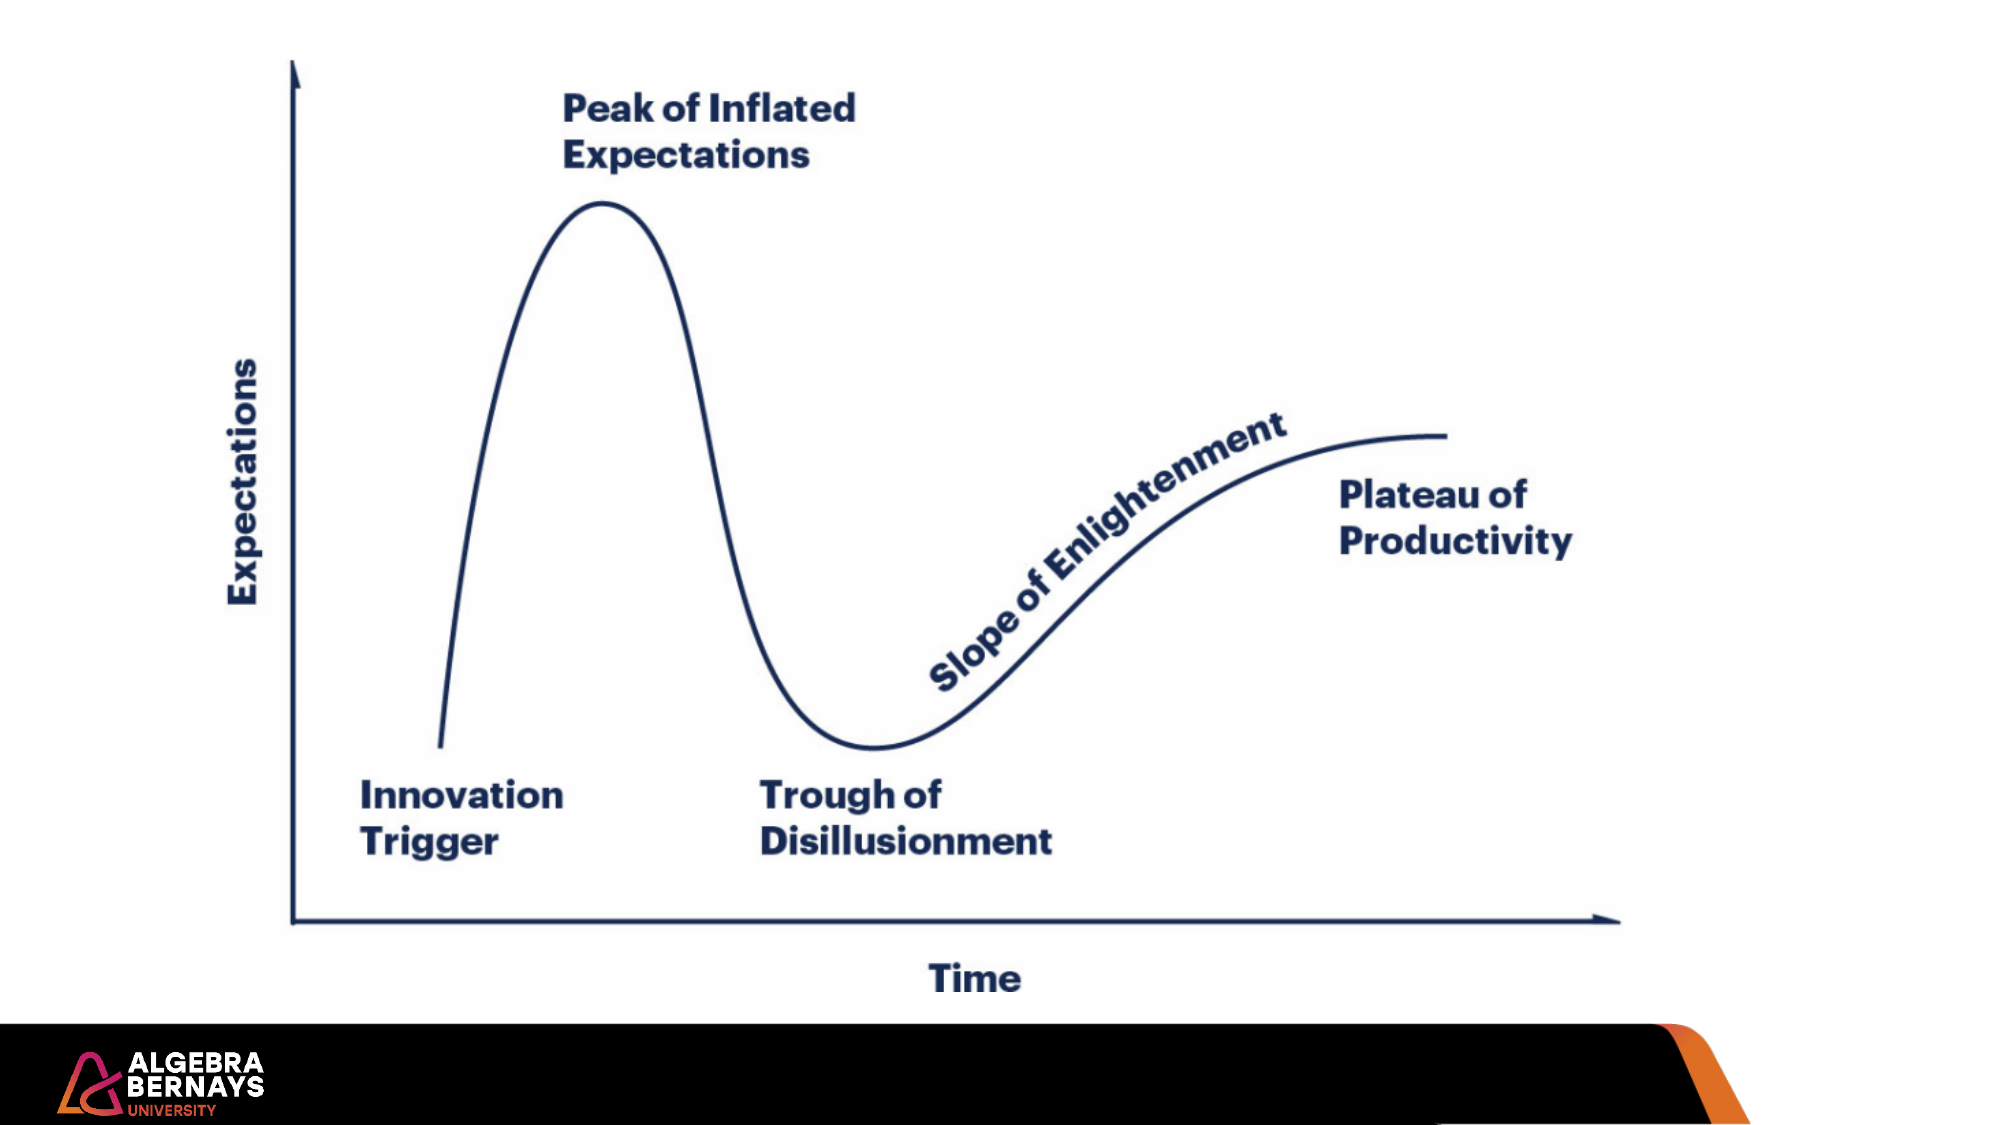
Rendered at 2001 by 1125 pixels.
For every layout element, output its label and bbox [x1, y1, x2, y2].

list [223, 59, 1623, 992]
picture [0, 1023, 1958, 1125]
